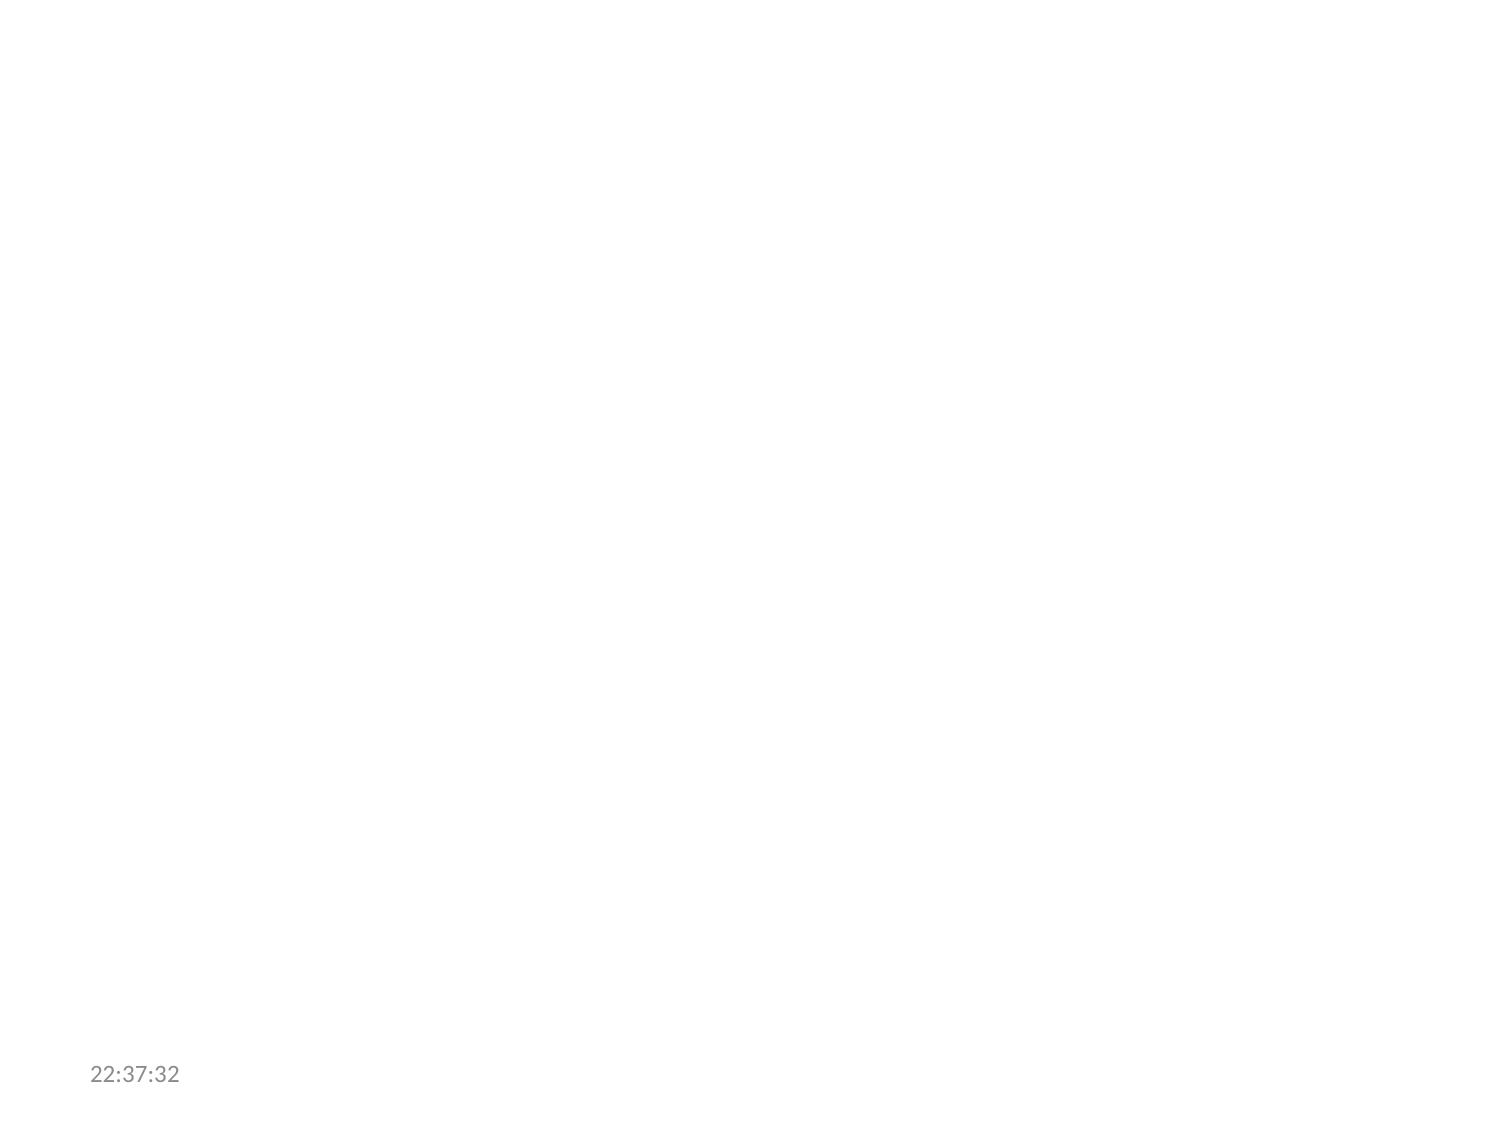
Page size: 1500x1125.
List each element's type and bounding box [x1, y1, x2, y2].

slide_number [75, 1042, 425, 1103]
